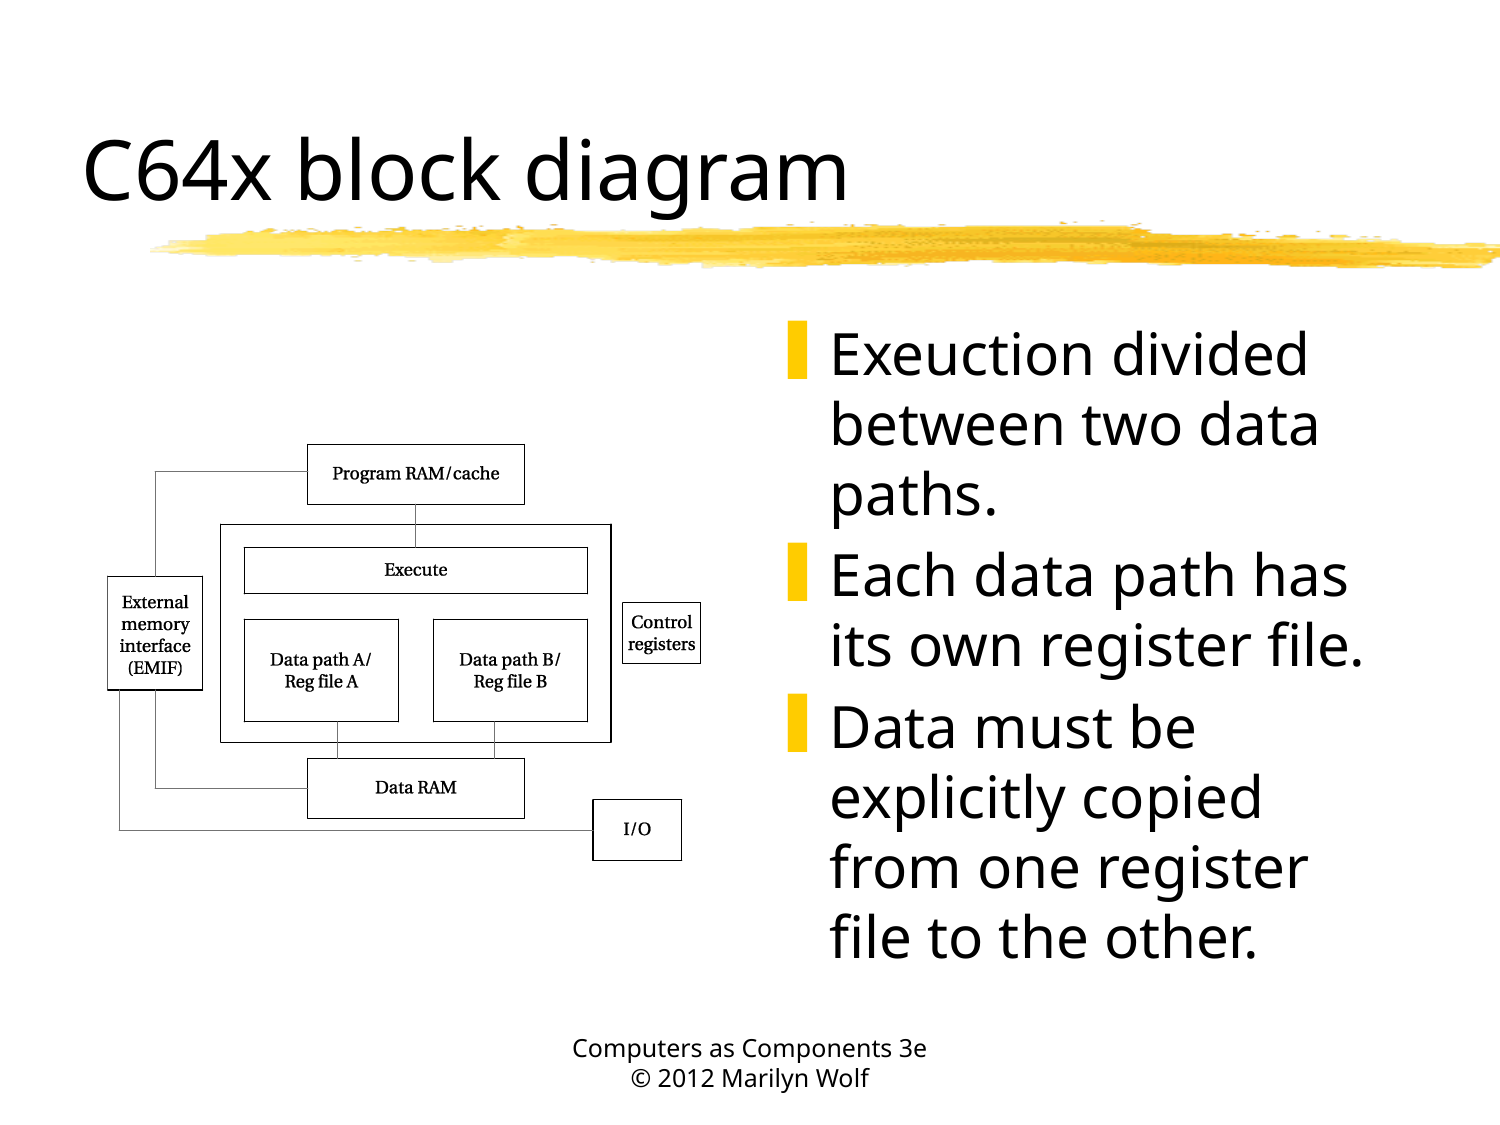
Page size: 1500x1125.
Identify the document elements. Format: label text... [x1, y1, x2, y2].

list Exeuction divided between two data paths. Each data path has its own register file. Data must be explicitly copied from one register file to the other. [758, 309, 1417, 994]
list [106, 441, 702, 862]
title C64x block diagram [66, 37, 1342, 226]
picture [150, 215, 1500, 279]
